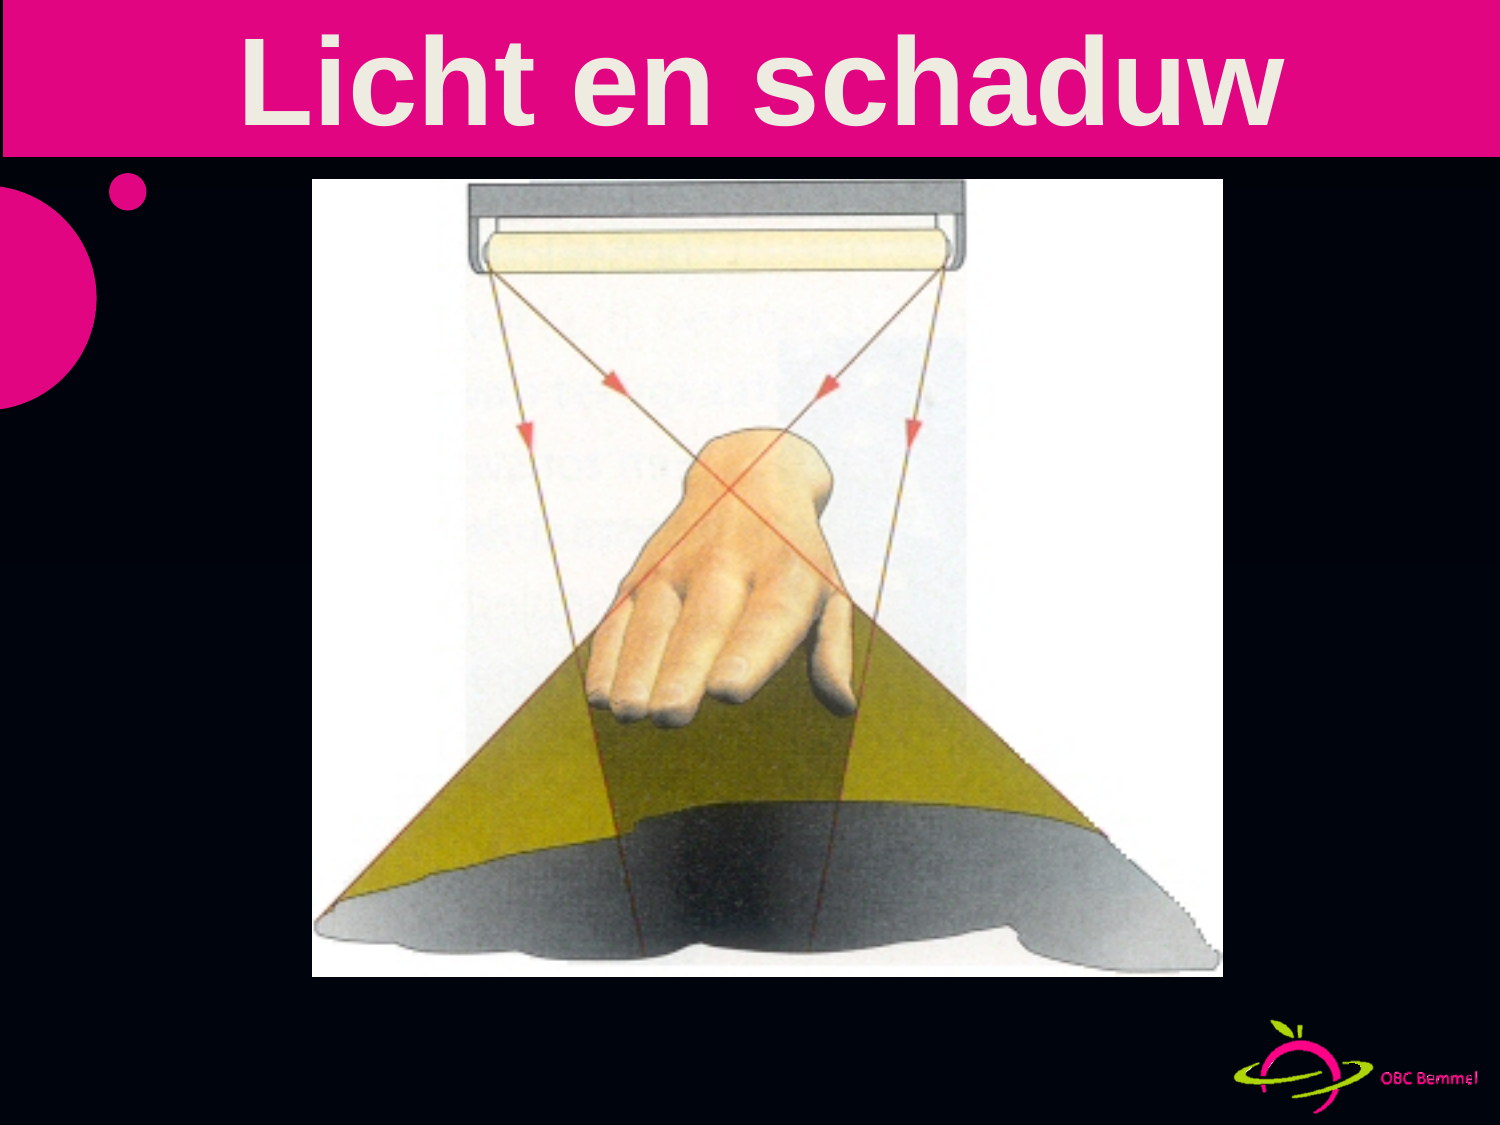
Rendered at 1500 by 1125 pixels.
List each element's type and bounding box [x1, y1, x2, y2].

text_box [0, 0, 1500, 1123]
